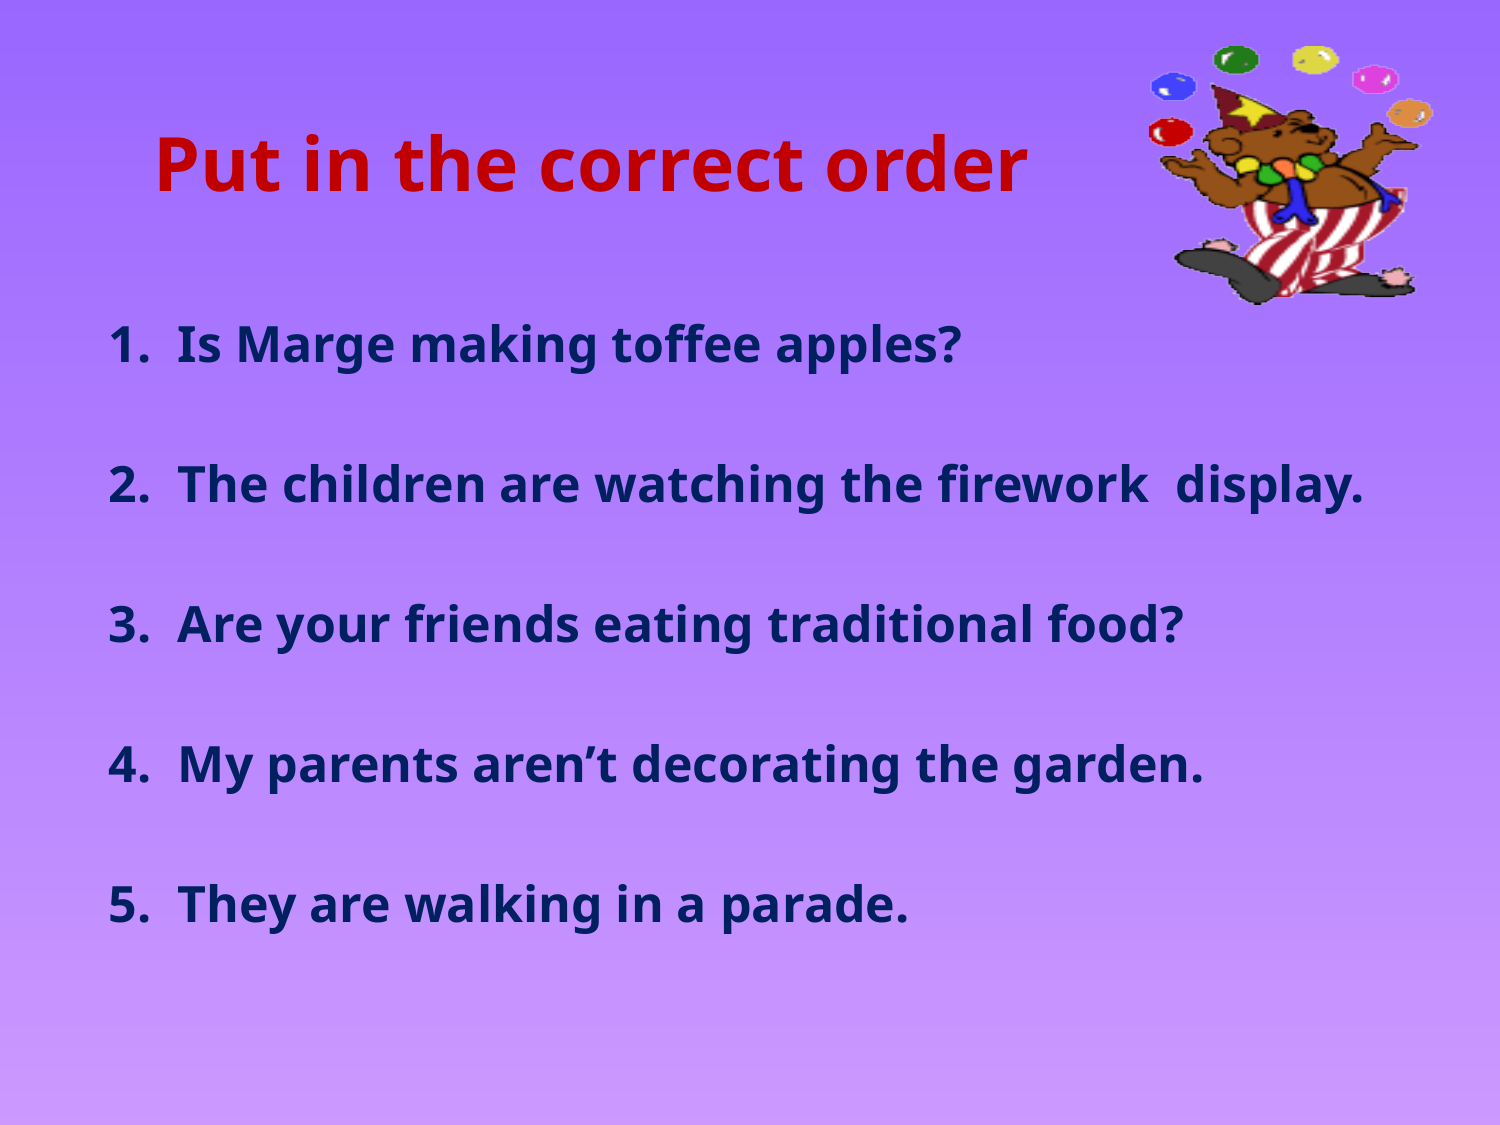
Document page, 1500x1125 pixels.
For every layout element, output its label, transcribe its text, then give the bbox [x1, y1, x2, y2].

list Is Marge making toffee apples? The children are watching the firework display. Are your friends eating traditional food? My parents aren’t decorating the garden. They are walking in a parade. [93, 304, 1465, 1095]
picture [1149, 46, 1442, 306]
title Put in the correct order [58, 93, 1125, 229]
